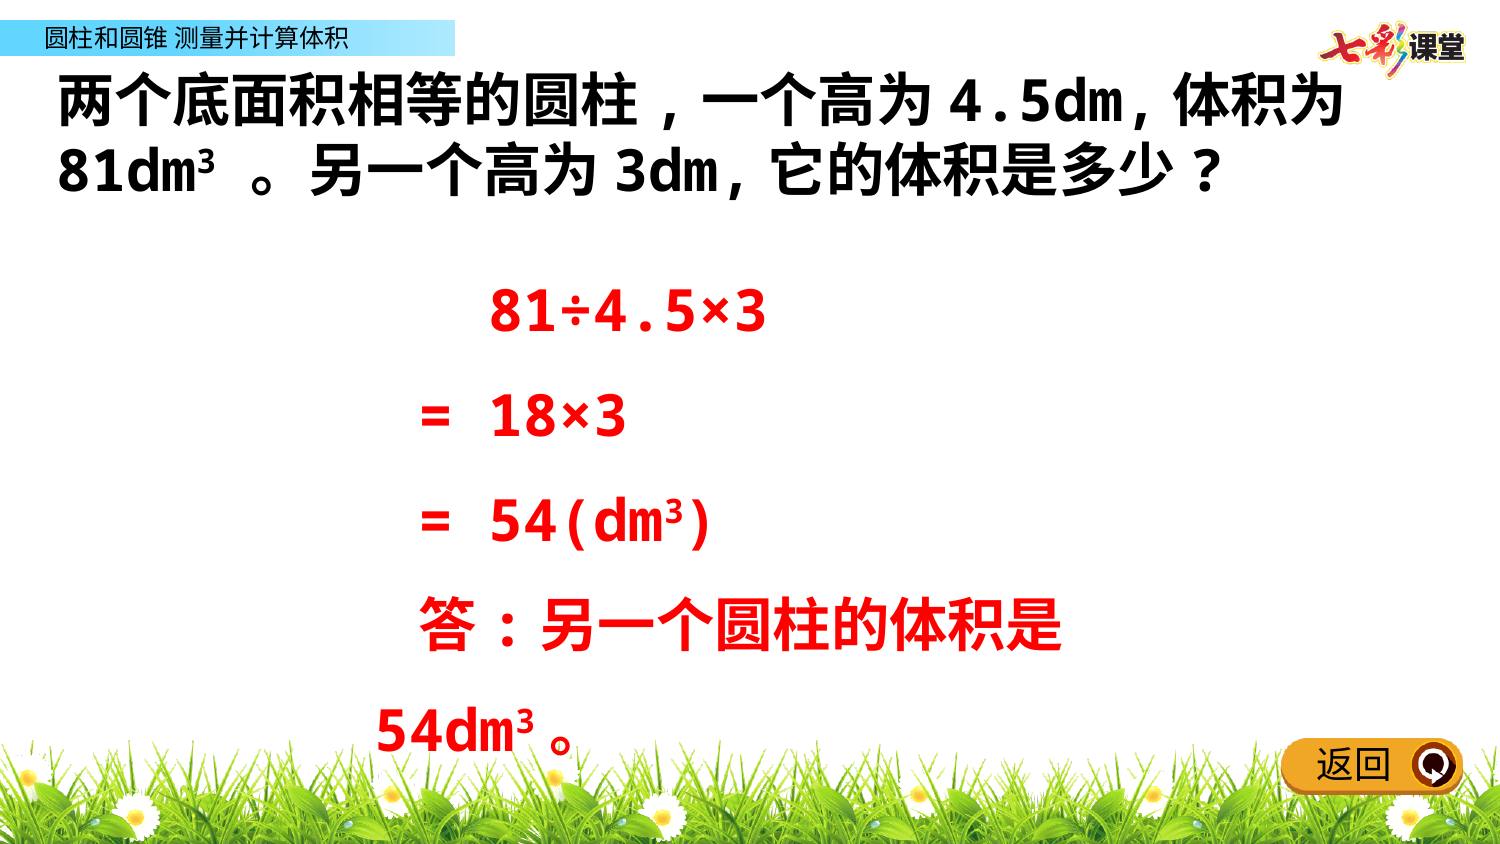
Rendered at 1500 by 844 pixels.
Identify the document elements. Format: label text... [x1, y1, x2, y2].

picture [1316, 20, 1468, 80]
text_box 81÷4.5×3 = 18×3 = 54(dm3) 答:另一个圆柱的体积是54dm3。 [360, 230, 1211, 771]
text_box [1281, 733, 1464, 795]
picture [0, 740, 1500, 844]
text_box 两个底面积相等的圆柱,一个高为4.5dm,体积为81dm3 。另一个高为3dm,它的体积是多少? [41, 55, 1452, 211]
